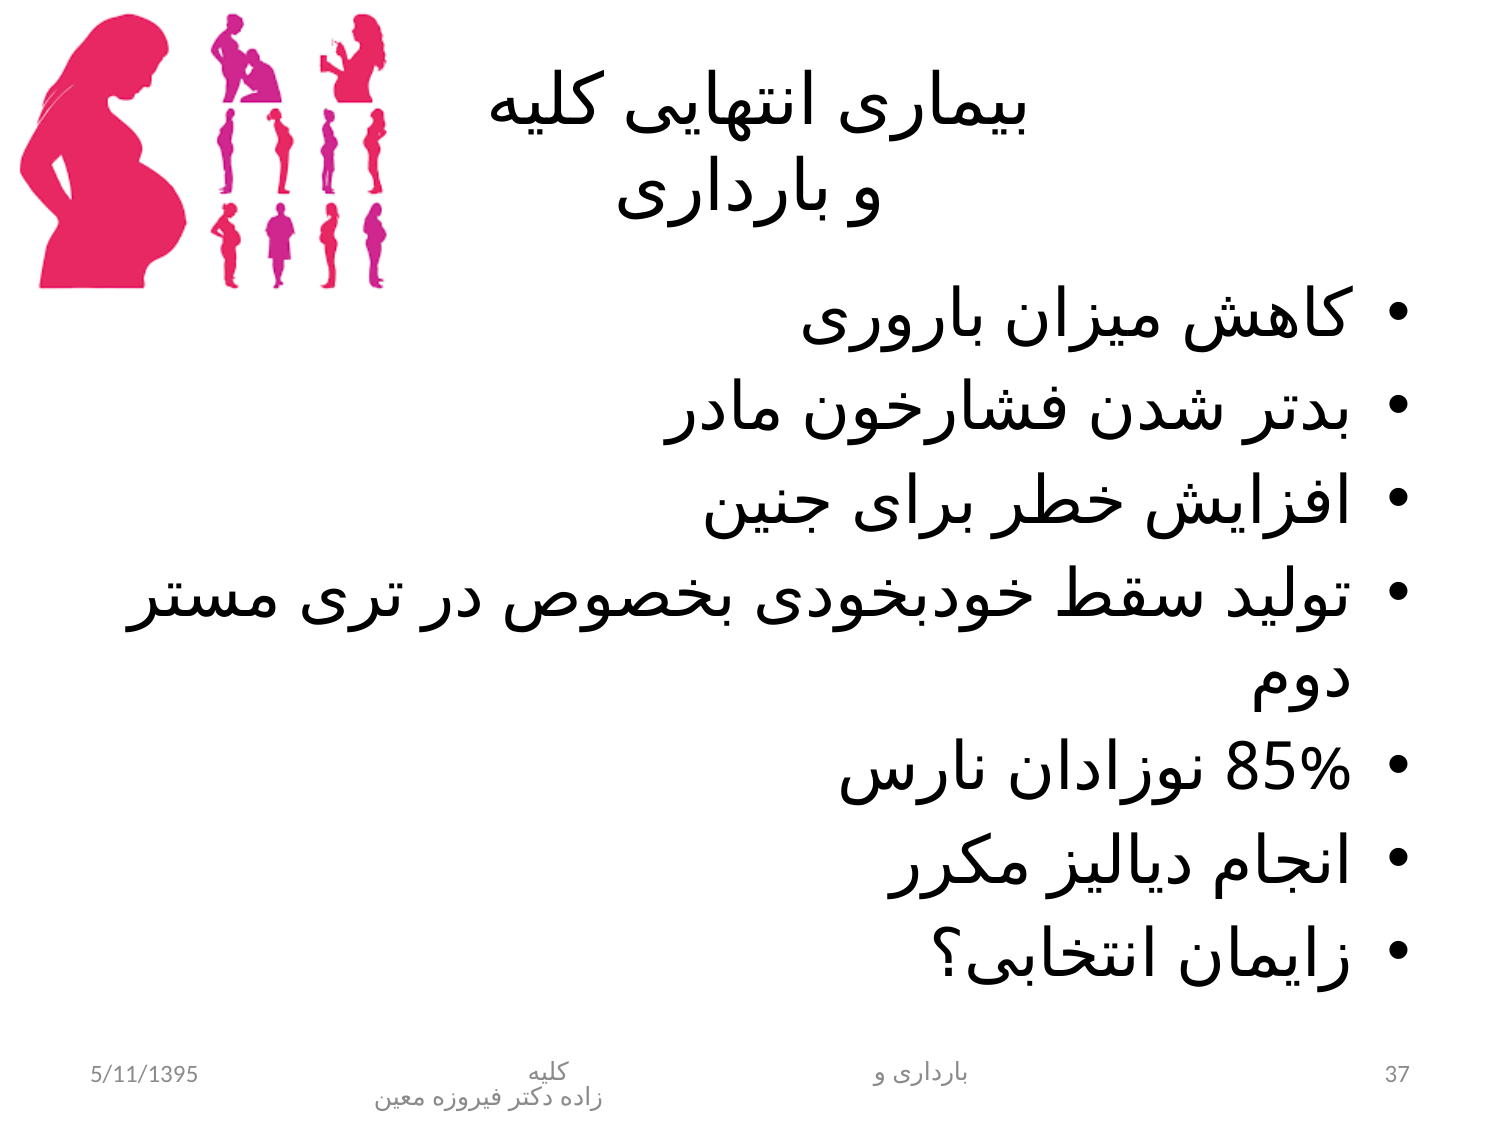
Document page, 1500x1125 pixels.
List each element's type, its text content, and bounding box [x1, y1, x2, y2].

title بیماری انتهایی کلیه و بارداری [410, 45, 1425, 233]
footer بارداری و کلیه دکتر فیروزه معین زاده [512, 1042, 988, 1103]
picture [0, 0, 407, 304]
slide_number 37 [1074, 1042, 1425, 1103]
list کاهش میزان باروری بدتر شدن فشارخون مادر افزایش خطر برای جنین تولید سقط خودبخودی بخصوص در تری مستر دوم 85% نوزادان نارس انجام دیالیز مکرر زایمان انتخابی؟ [75, 262, 1425, 1005]
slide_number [75, 1042, 425, 1103]
